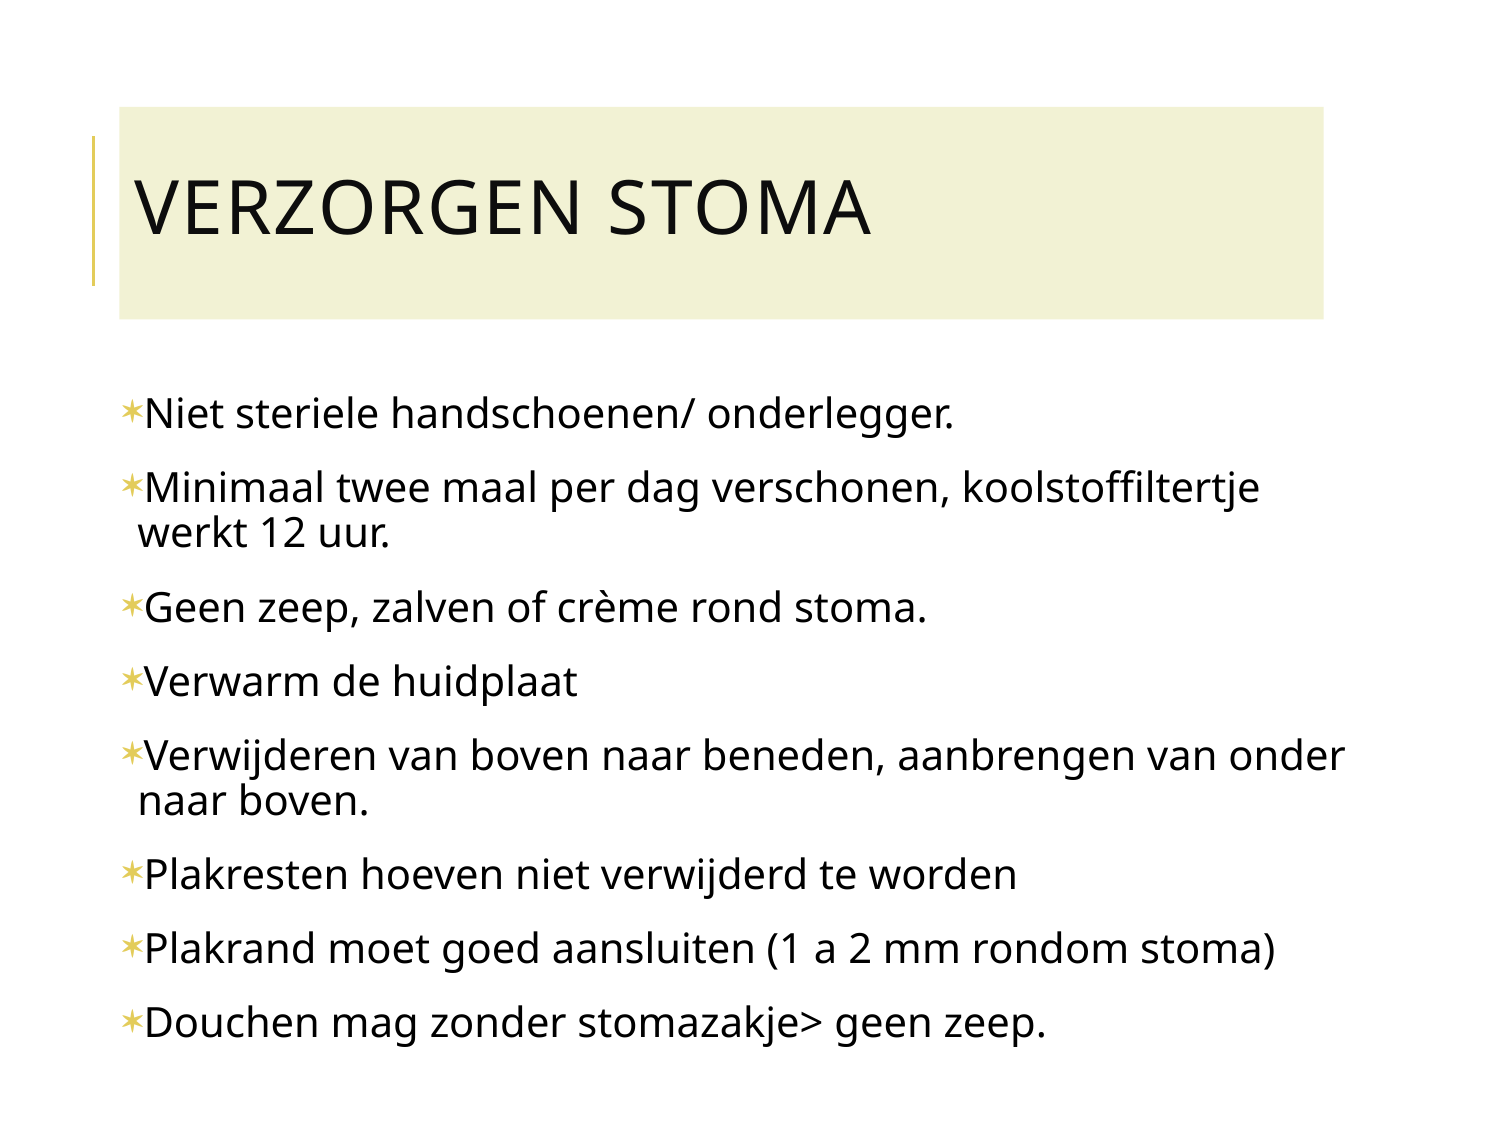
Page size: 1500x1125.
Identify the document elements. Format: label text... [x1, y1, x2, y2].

title Verzorgen stoma [119, 106, 1324, 320]
list Niet steriele handschoenen/ onderlegger. Minimaal twee maal per dag verschonen, koolstoffiltertje werkt 12 uur. Geen zeep, zalven of crème rond stoma. Verwarm de huidplaat Verwijderen van boven naar beneden, aanbrengen van onder naar boven. Plakresten hoeven niet verwijderd te worden Plakrand moet goed aansluiten (1 a 2 mm rondom stoma) Douchen mag zonder stomazakje> geen zeep. [114, 385, 1390, 1048]
